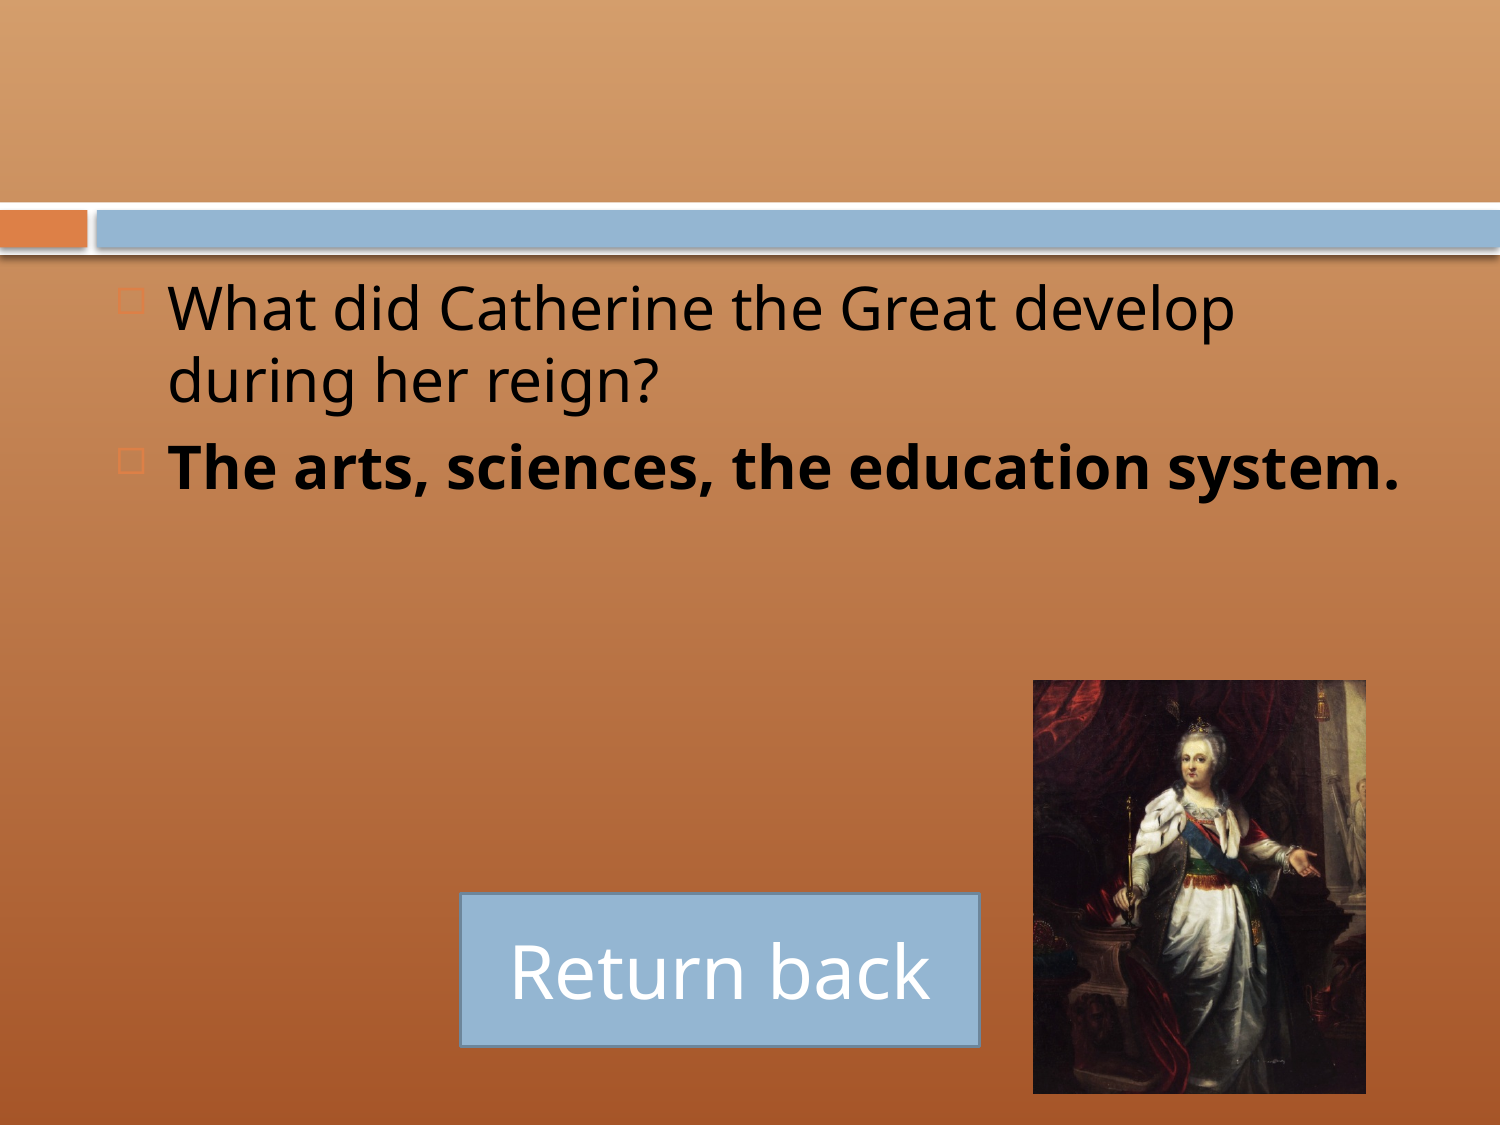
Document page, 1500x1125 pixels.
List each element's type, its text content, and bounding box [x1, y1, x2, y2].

text_box Return back [459, 892, 981, 1048]
list What did Catherine the Great develop during her reign? The arts, sciences, the education system. [100, 262, 1438, 1000]
picture [1033, 680, 1366, 1095]
